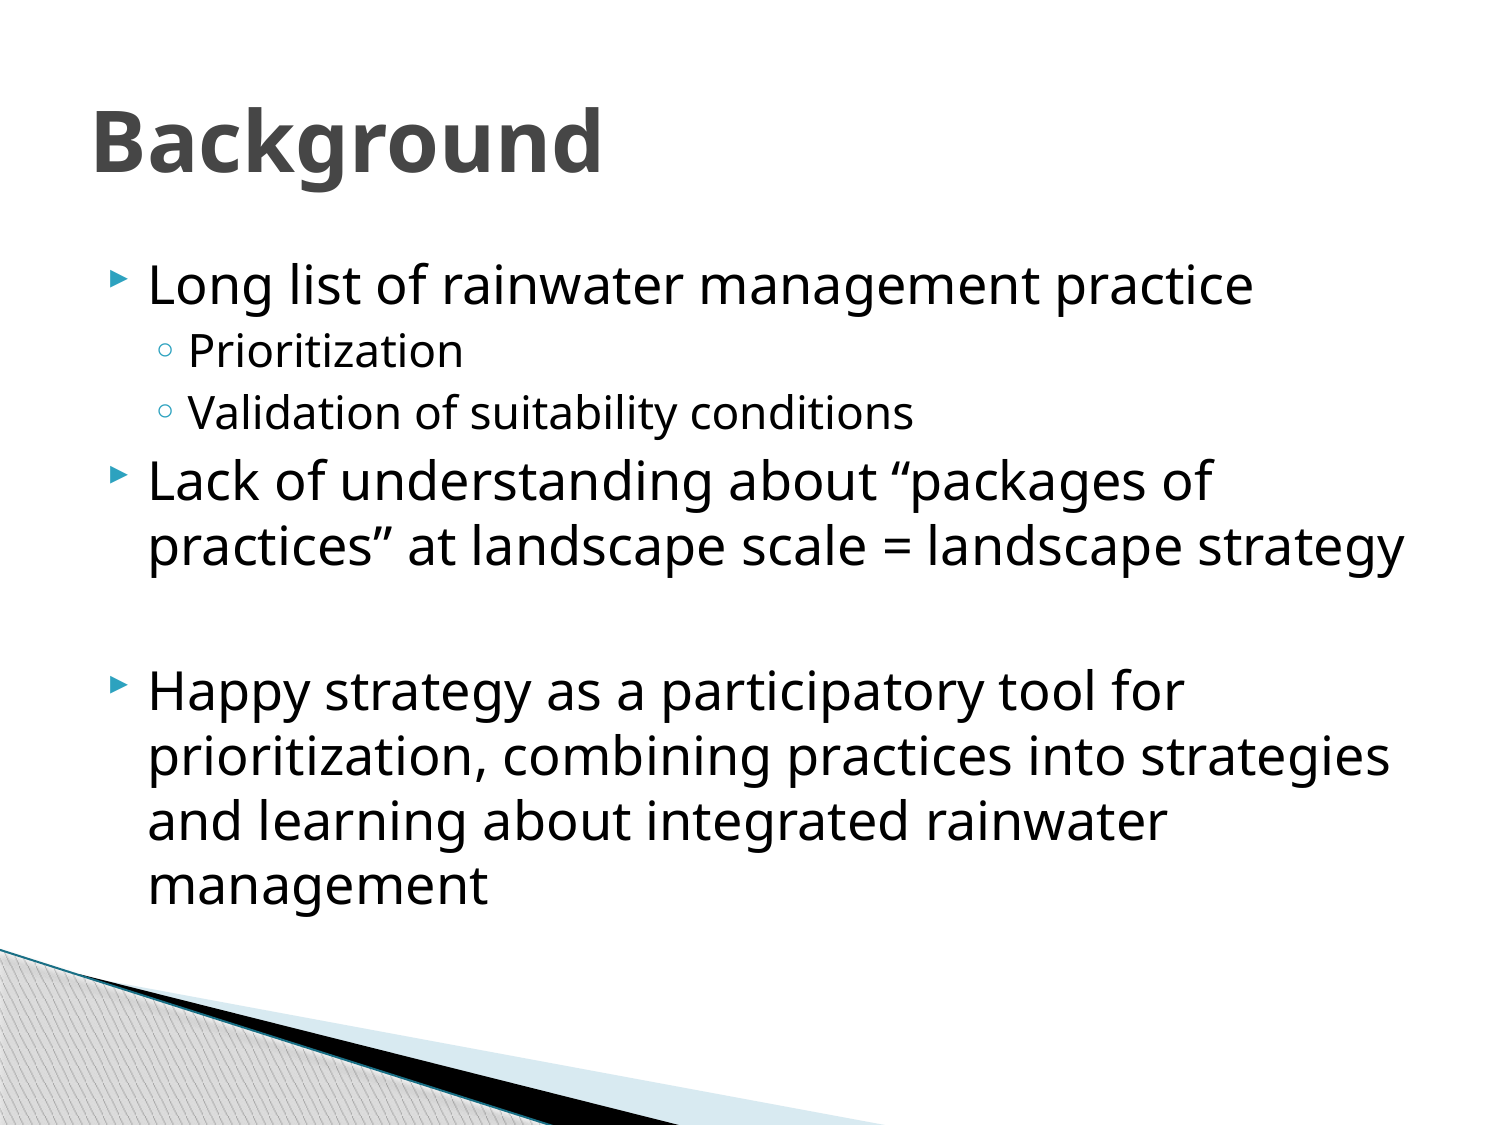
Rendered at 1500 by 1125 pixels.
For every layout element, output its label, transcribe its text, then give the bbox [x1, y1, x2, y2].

list Long list of rainwater management practice Prioritization Validation of suitability conditions Lack of understanding about “packages of practices” at landscape scale = landscape strategy Happy strategy as a participatory tool for prioritization, combining practices into strategies and learning about integrated rainwater management [75, 243, 1425, 986]
title Background [75, 45, 1425, 233]
